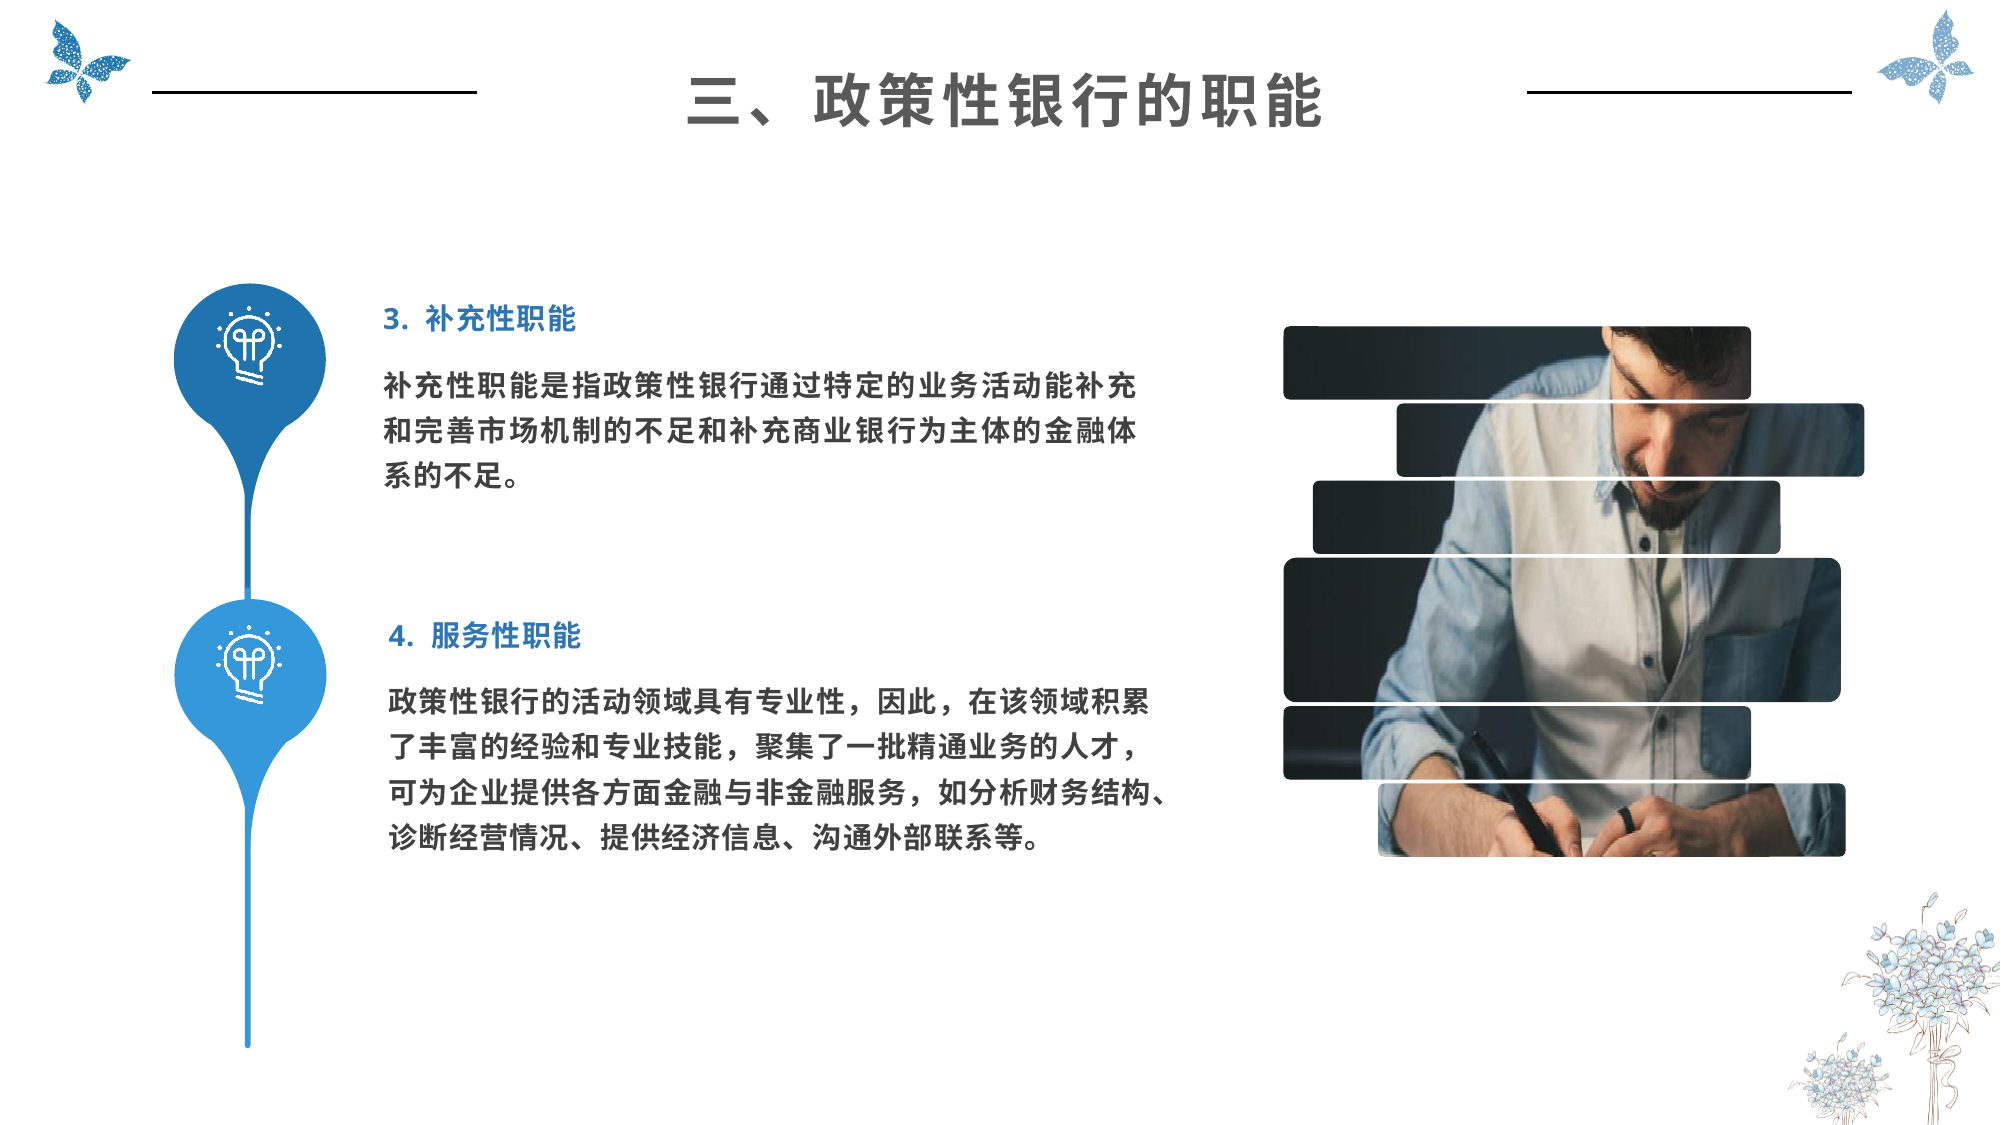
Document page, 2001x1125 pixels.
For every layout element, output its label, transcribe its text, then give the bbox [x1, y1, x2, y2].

text_box 3. 补充性职能 补充性职能是指政策性银行通过特定的业务活动能补充和完善市场机制的不足和补充商业银行为主体的金融体系的不足。 [368, 290, 1153, 485]
text_box [243, 491, 252, 589]
picture [1788, 892, 2000, 1125]
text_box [173, 283, 326, 440]
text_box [151, 55, 1852, 142]
text_box 4. 服务性职能 政策性银行的活动领域具有专业性，因此，在该领域积累了丰富的经验和专业技能，聚集了一批精通业务的人才，可为企业提供各方面金融与非金融服务，如分析财务结构、诊断经营情况、提供经济信息、沟通外部联系等。 [373, 606, 1167, 869]
picture [201, 618, 297, 713]
text_box [243, 804, 252, 1050]
text_box [243, 586, 252, 599]
picture [201, 299, 297, 394]
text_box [1283, 326, 1865, 857]
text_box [174, 599, 327, 755]
